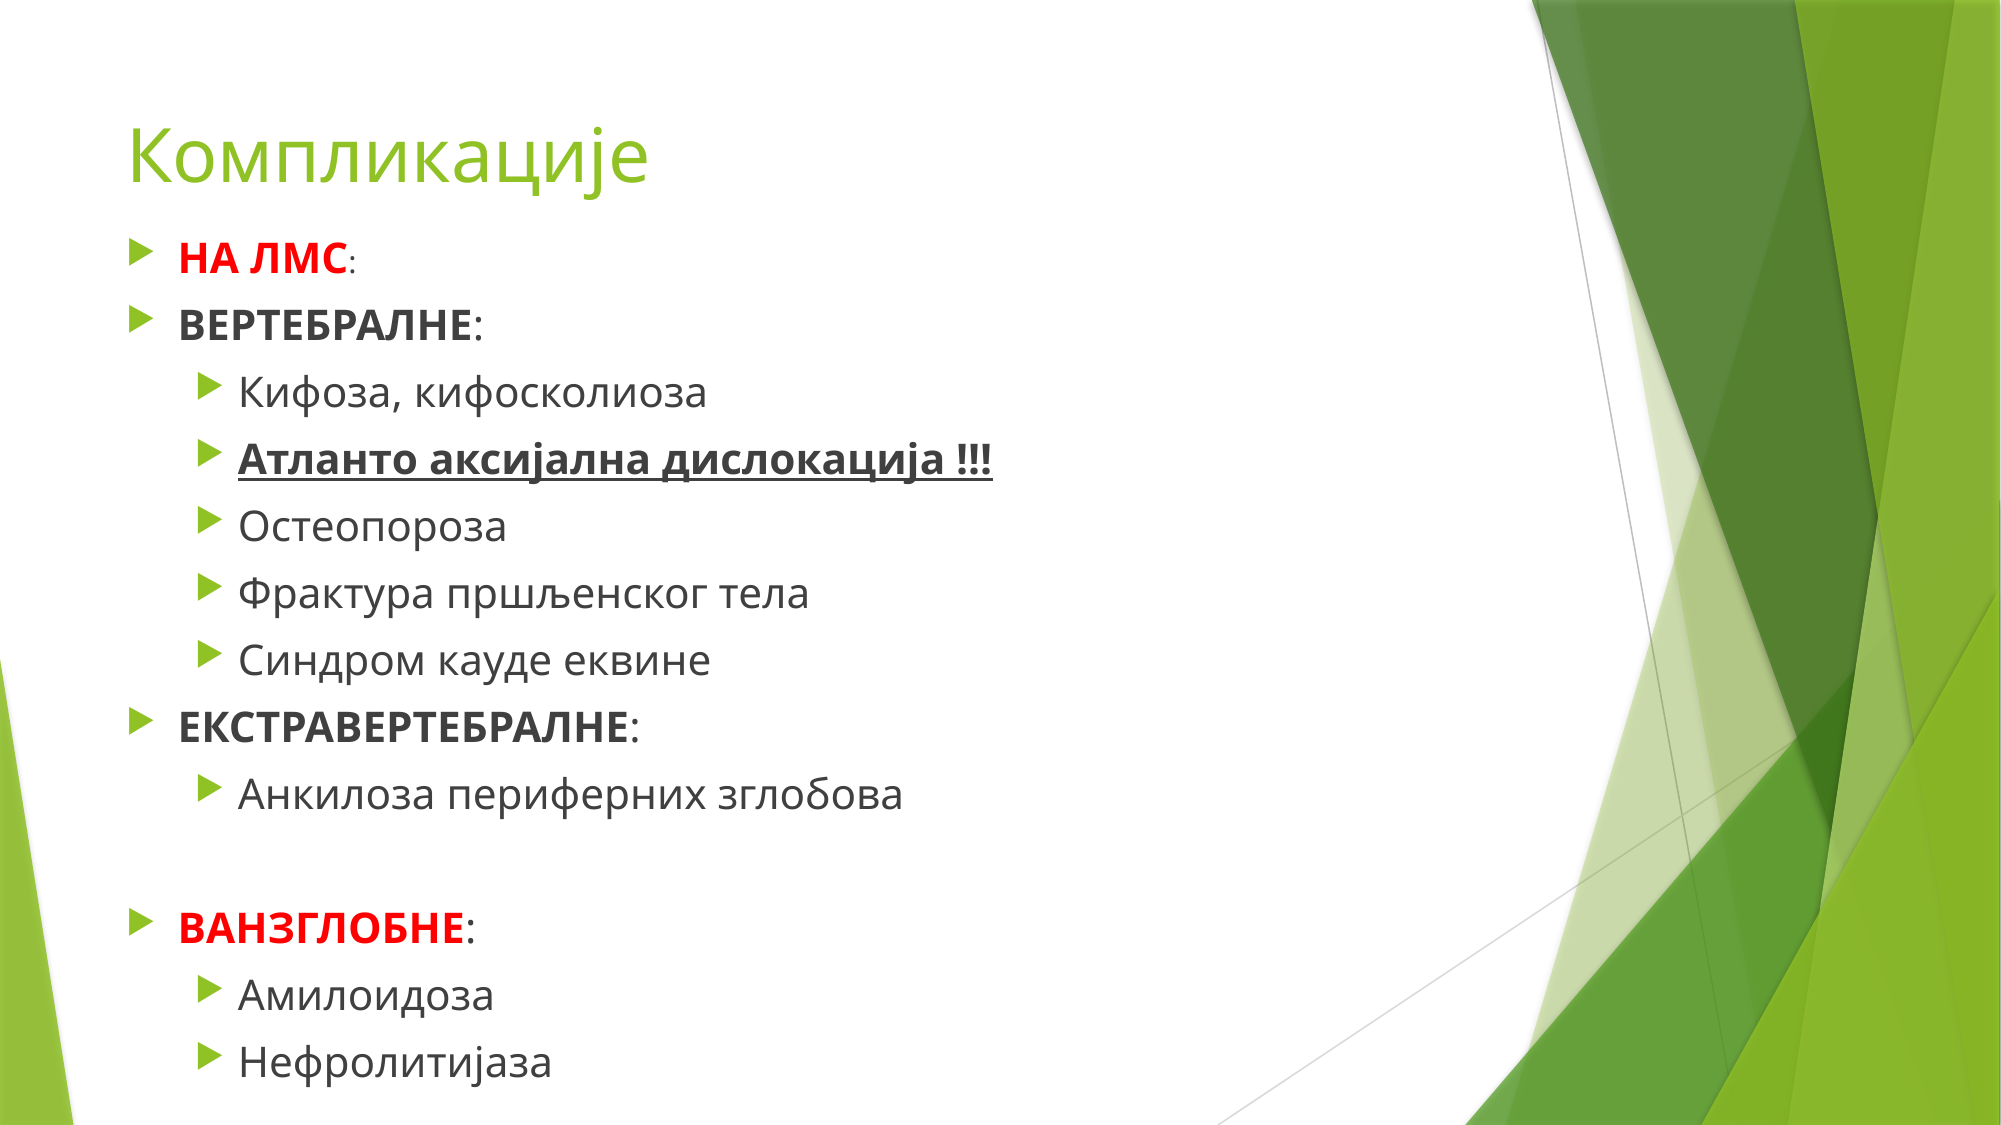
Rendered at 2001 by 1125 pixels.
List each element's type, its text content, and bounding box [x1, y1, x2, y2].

title Компликације [111, 99, 1522, 223]
list НА ЛМС: ВЕРТЕБРАЛНЕ: Кифоза, кифосколиоза Атланто аксијална дислокација !!! Остеопороза Фрактура пршљенског тела Синдром кауде еквине ЕКСТРАВЕРТЕБРАЛНЕ: Анкилоза периферних зглобова ВАНЗГЛОБНЕ: Амилоидоза Нефролитијаза [111, 223, 1522, 1097]
